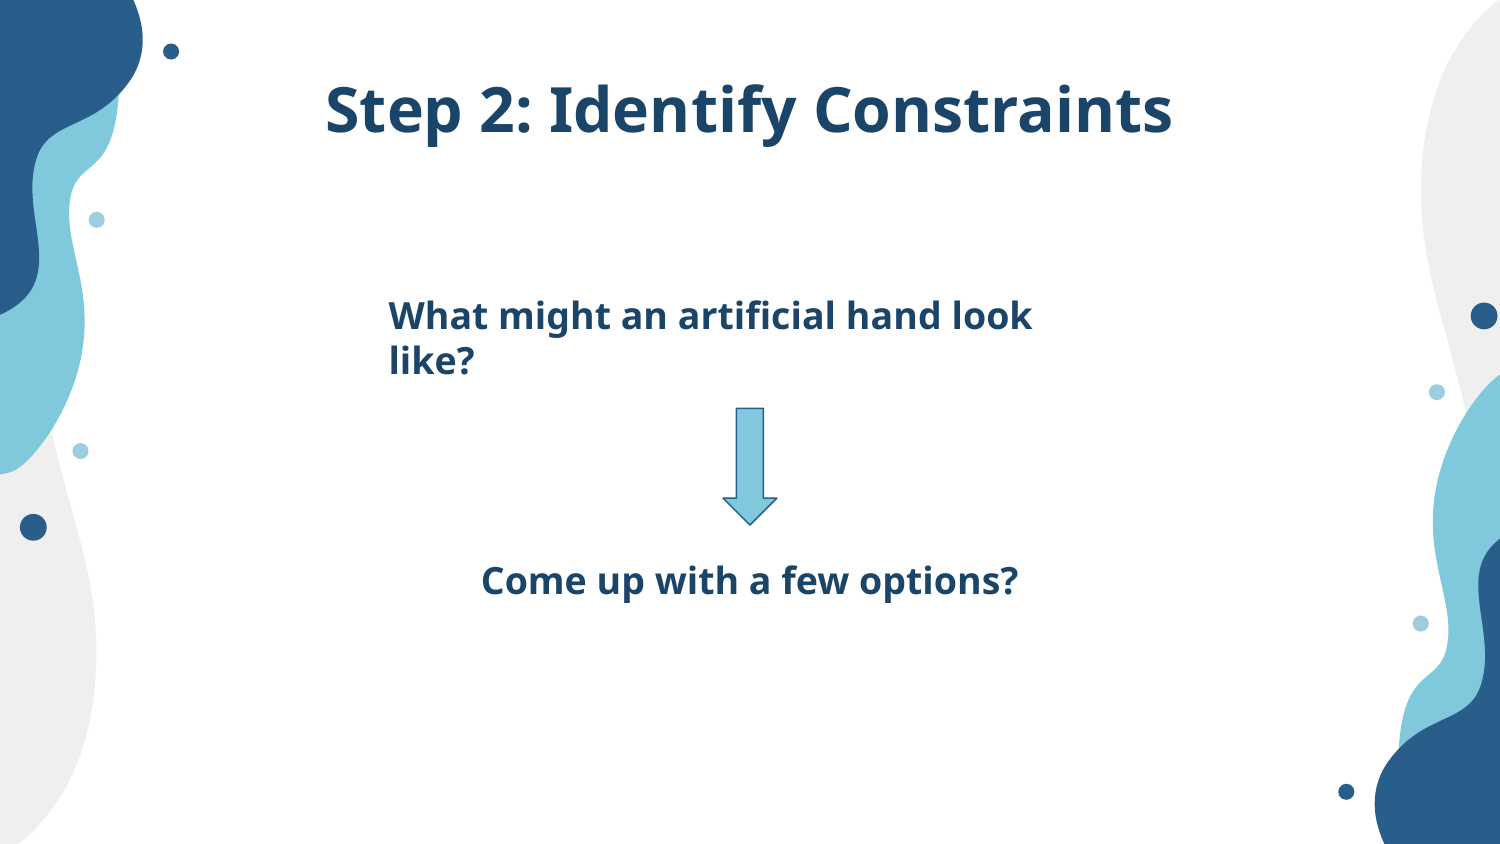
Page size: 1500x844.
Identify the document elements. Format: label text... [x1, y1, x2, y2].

subtitle What might an artificial hand look like? [373, 242, 1127, 431]
text_box [723, 408, 777, 526]
subtitle Come up with a few options? [451, 525, 1049, 635]
title Step 2: Identify Constraints [284, 54, 1216, 149]
